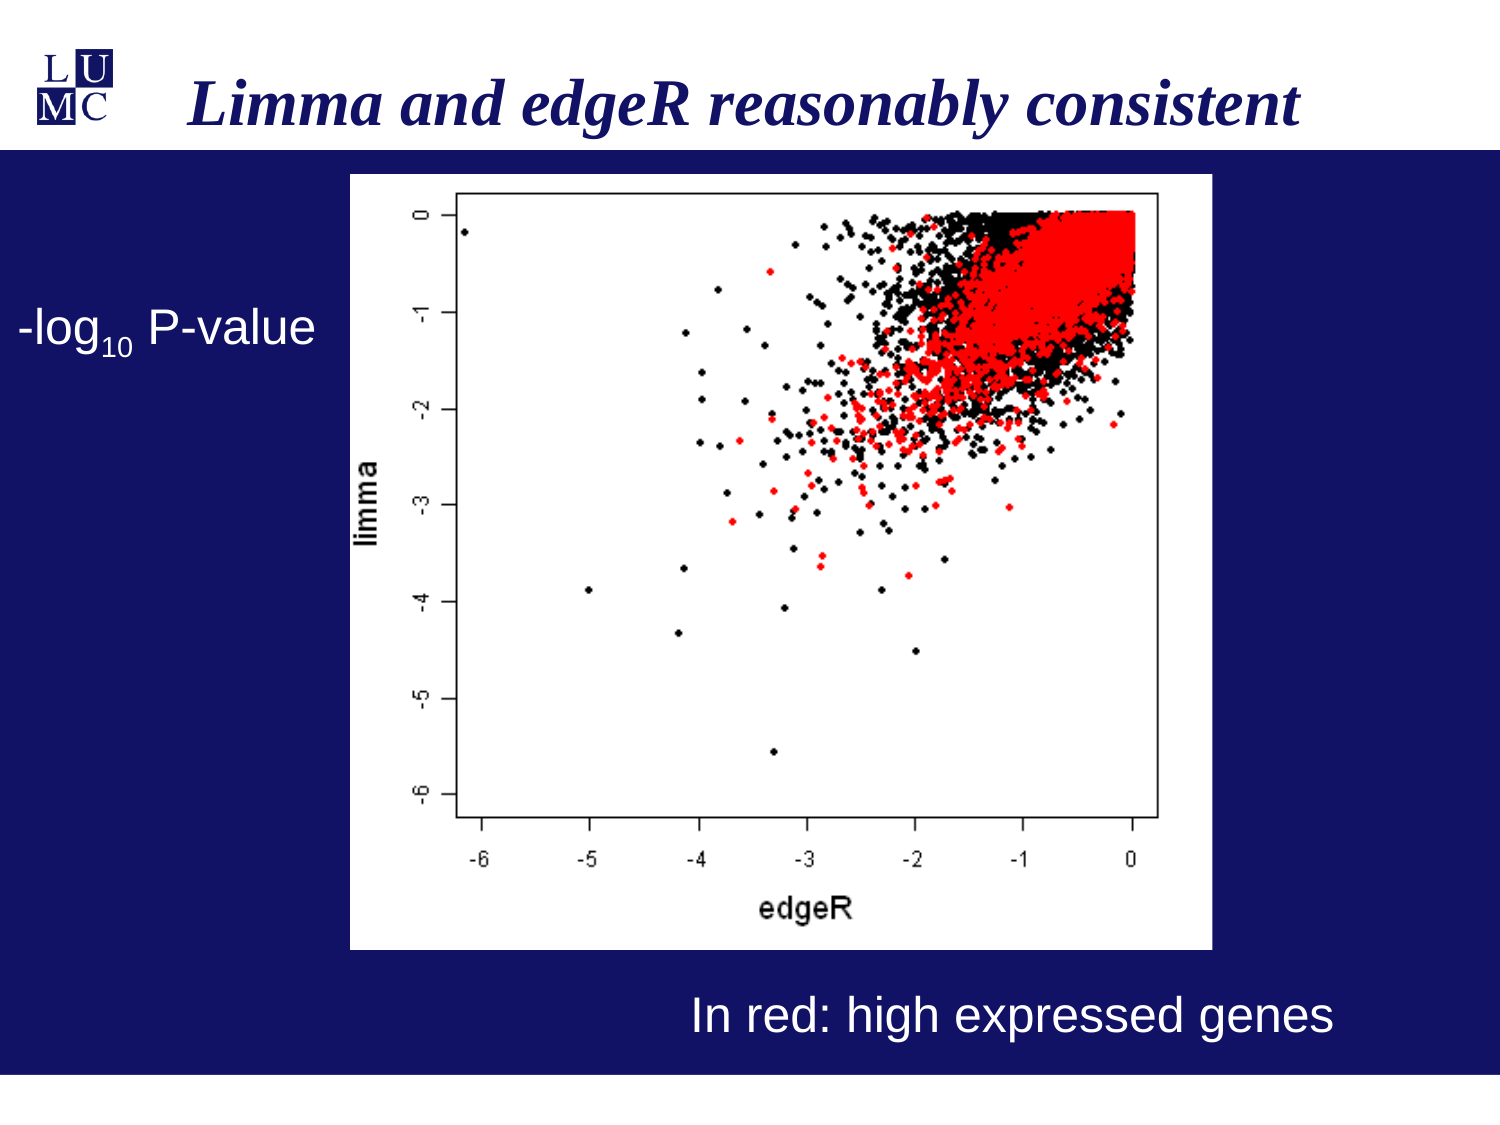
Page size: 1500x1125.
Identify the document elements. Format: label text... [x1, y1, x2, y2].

picture [349, 174, 1213, 951]
text_box -log10 P-value [2, 287, 332, 371]
title Limma and edgeR reasonably consistent [187, 19, 1463, 141]
text_box In red: high expressed genes [675, 974, 1350, 1050]
picture [37, 49, 113, 125]
